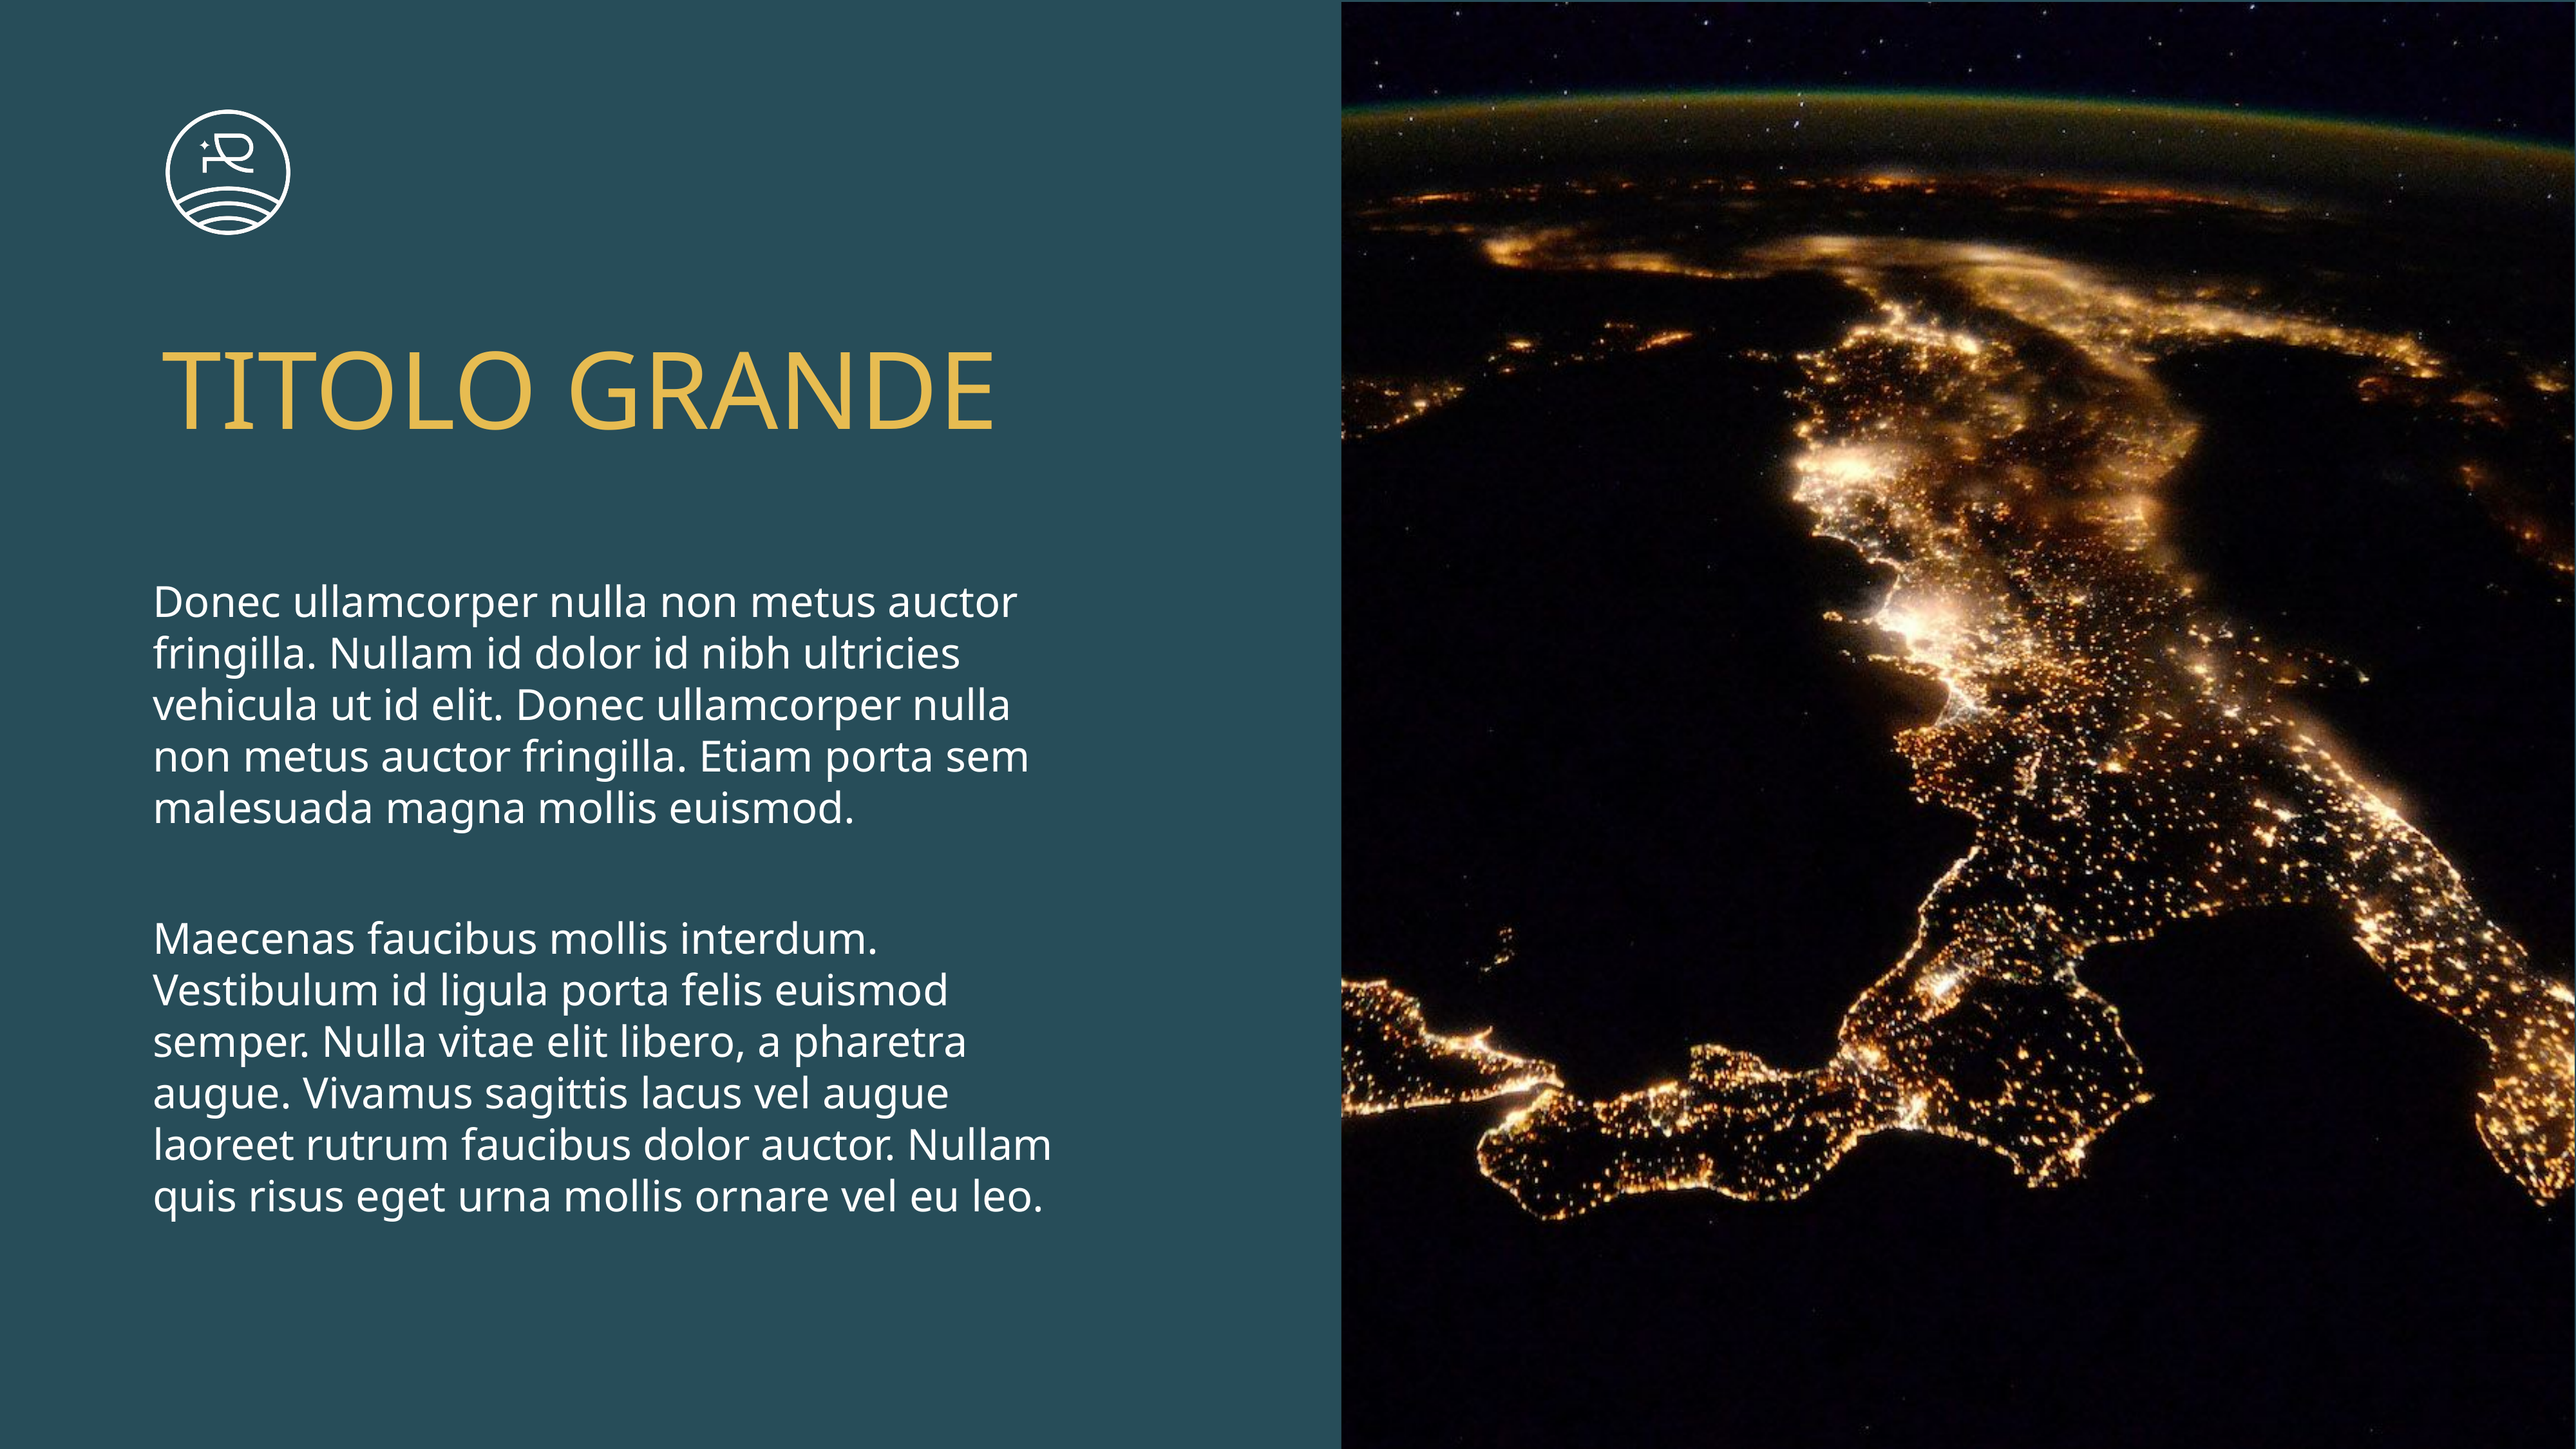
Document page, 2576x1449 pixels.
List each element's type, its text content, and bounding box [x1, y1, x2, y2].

text_box TITOLO GRANDE [156, 316, 1005, 457]
picture [166, 109, 290, 235]
picture [1341, 2, 2575, 1449]
text_box Donec ullamcorper nulla non metus auctor fringilla. Nullam id dolor id nibh ultricies vehicula ut id elit. Donec ullamcorper nulla non metus auctor fringilla. Etiam porta sem malesuada magna mollis euismod. Maecenas faucibus mollis interdum. Vestibulum id ligula porta felis euismod semper. Nulla vitae elit libero, a pharetra augue. Vivamus sagittis lacus vel augue laoreet rutrum faucibus dolor auctor. Nullam quis risus eget urna mollis ornare vel eu leo. [147, 569, 1097, 1226]
